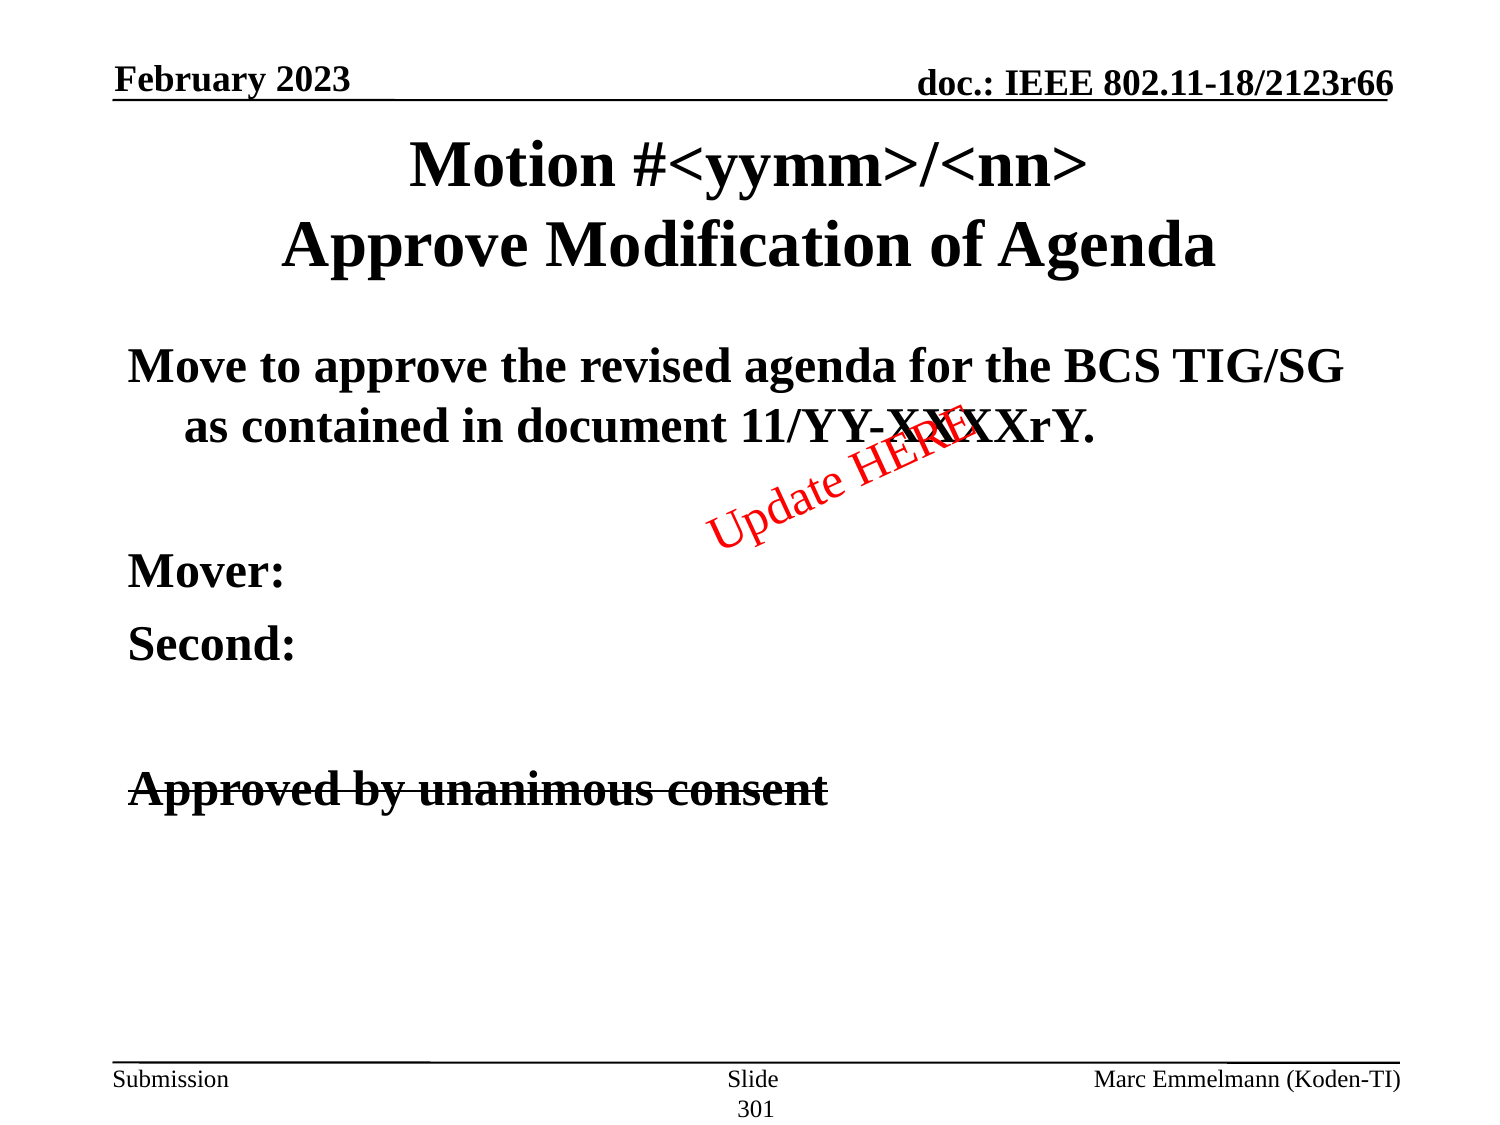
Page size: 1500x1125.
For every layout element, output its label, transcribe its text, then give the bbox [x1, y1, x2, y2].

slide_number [114, 54, 423, 100]
footer Marc Emmelmann (Koden-TI) [878, 1061, 1402, 1093]
list Move to approve the revised agenda for the BCS TIG/SG as contained in document 11/YY-XXXXrY. Mover: Second: Approved by unanimous consent [112, 324, 1388, 1000]
text_box Update HERE [680, 373, 1000, 576]
title Motion #<yymm>/<nn> Approve Modification of Agenda [112, 112, 1388, 288]
slide_number Slide 301 [712, 1061, 800, 1123]
